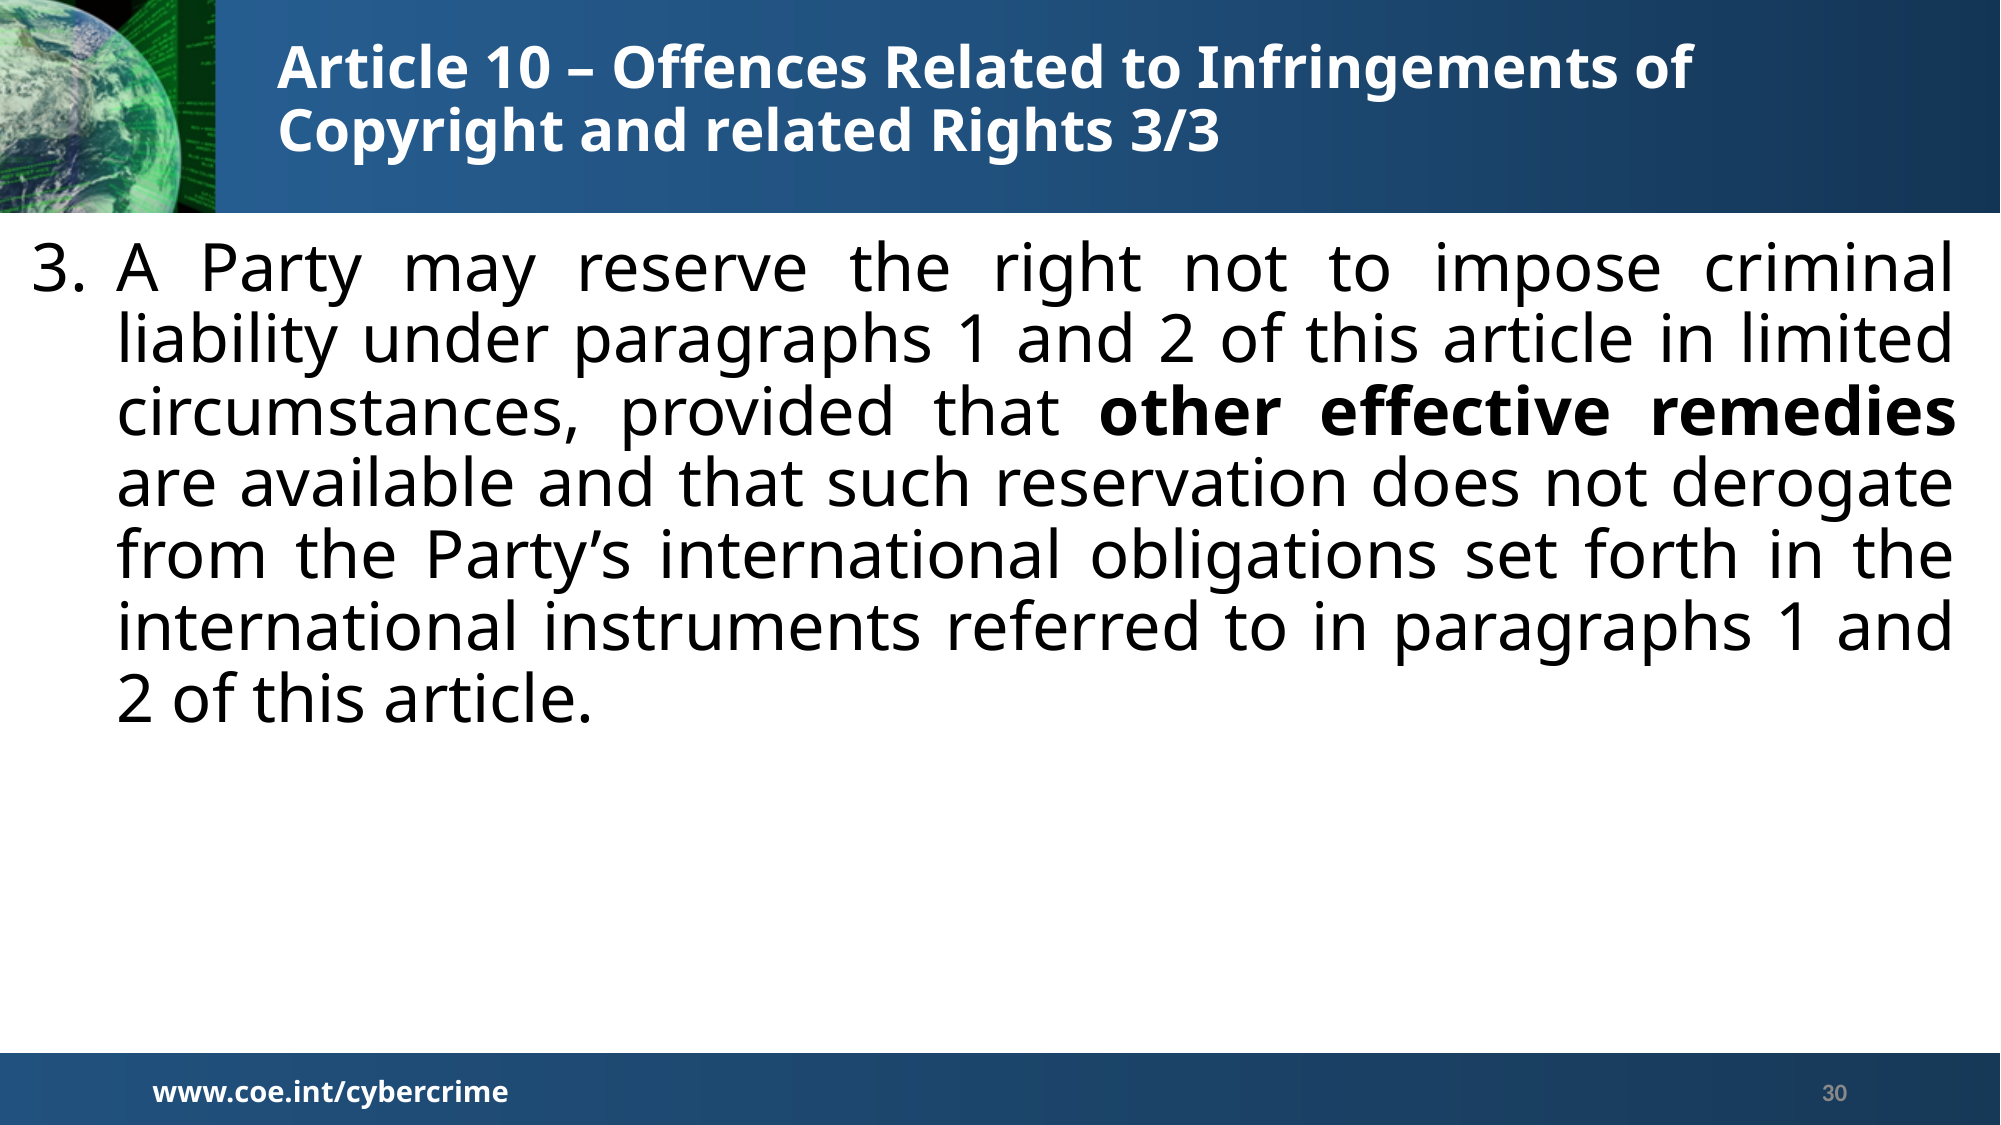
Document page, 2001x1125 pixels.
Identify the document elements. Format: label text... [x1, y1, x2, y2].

slide_number 30 [1412, 1061, 1863, 1121]
picture [0, 0, 2000, 213]
title Article 10 – Offences Related to Infringements of Copyright and related Rights 3/3 [262, 55, 1933, 148]
slide_number www.coe.int/cybercrime [137, 1061, 588, 1121]
list A Party may reserve the right not to impose criminal liability under paragraphs 1 and 2 of this article in limited circumstances, provided that other effective remedies are available and that such reservation does not derogate from the Party’s international obligations set forth in the international instruments referred to in paragraphs 1 and 2 of this article. [16, 226, 1974, 1021]
